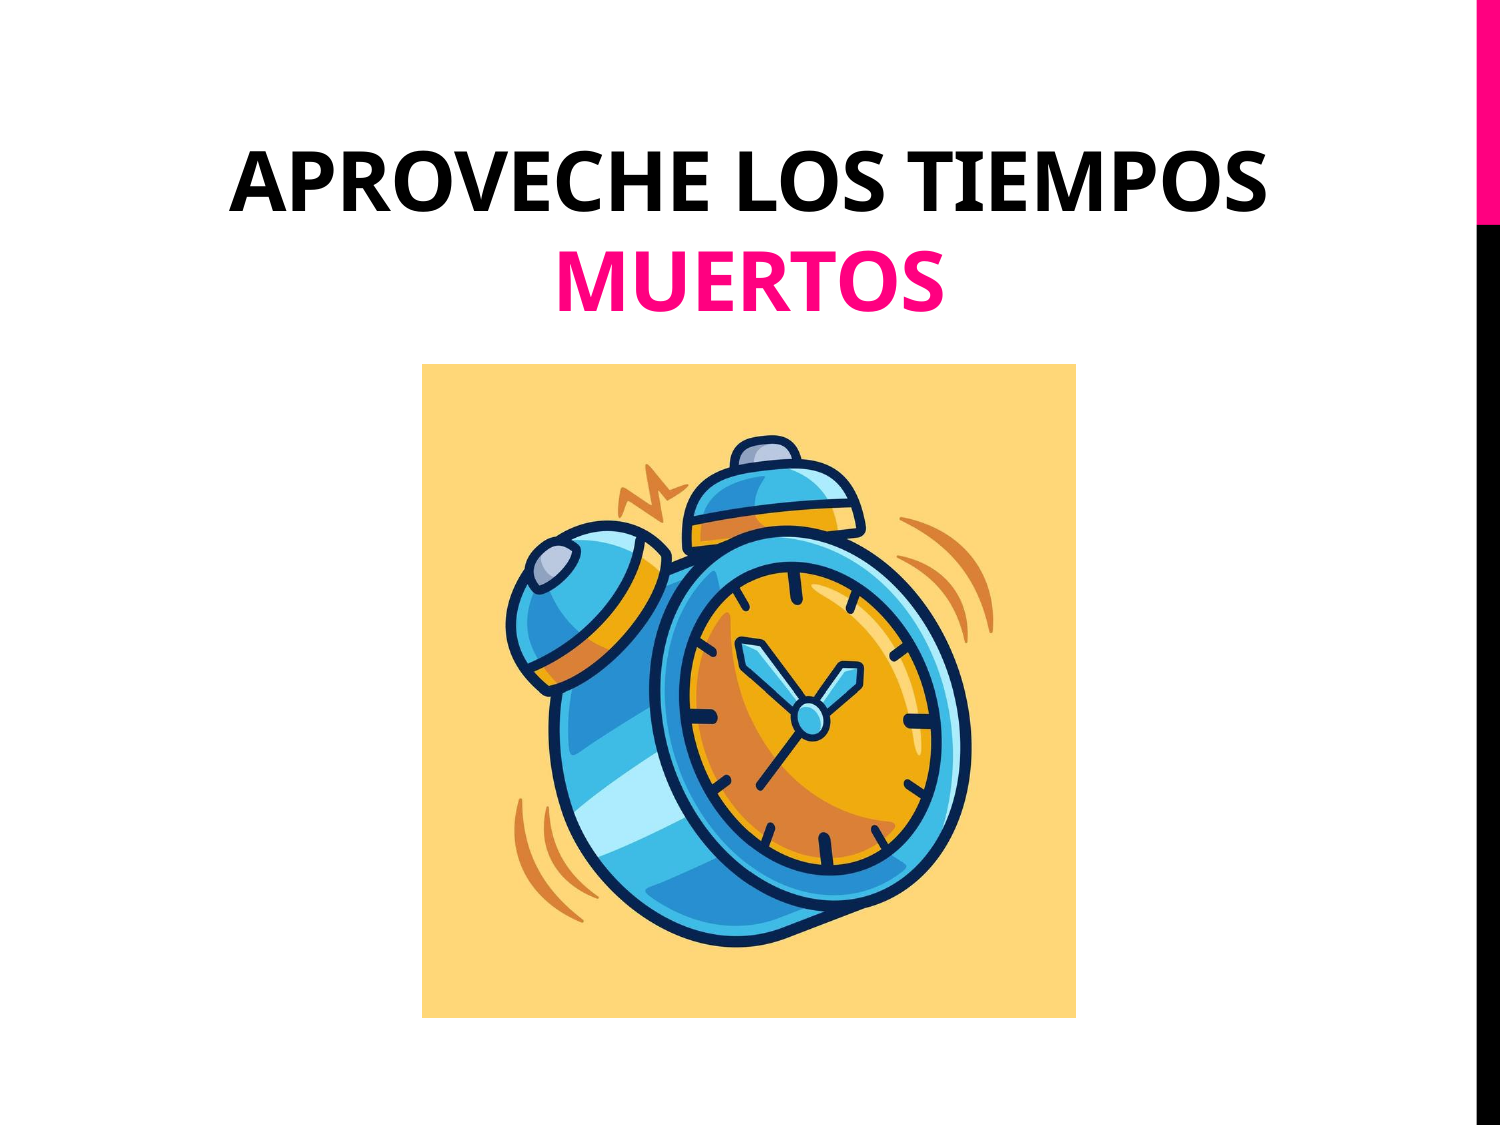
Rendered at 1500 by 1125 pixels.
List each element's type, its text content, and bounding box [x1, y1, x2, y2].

picture [421, 363, 1077, 1019]
title Aproveche los tiempos muertos [102, 117, 1396, 336]
